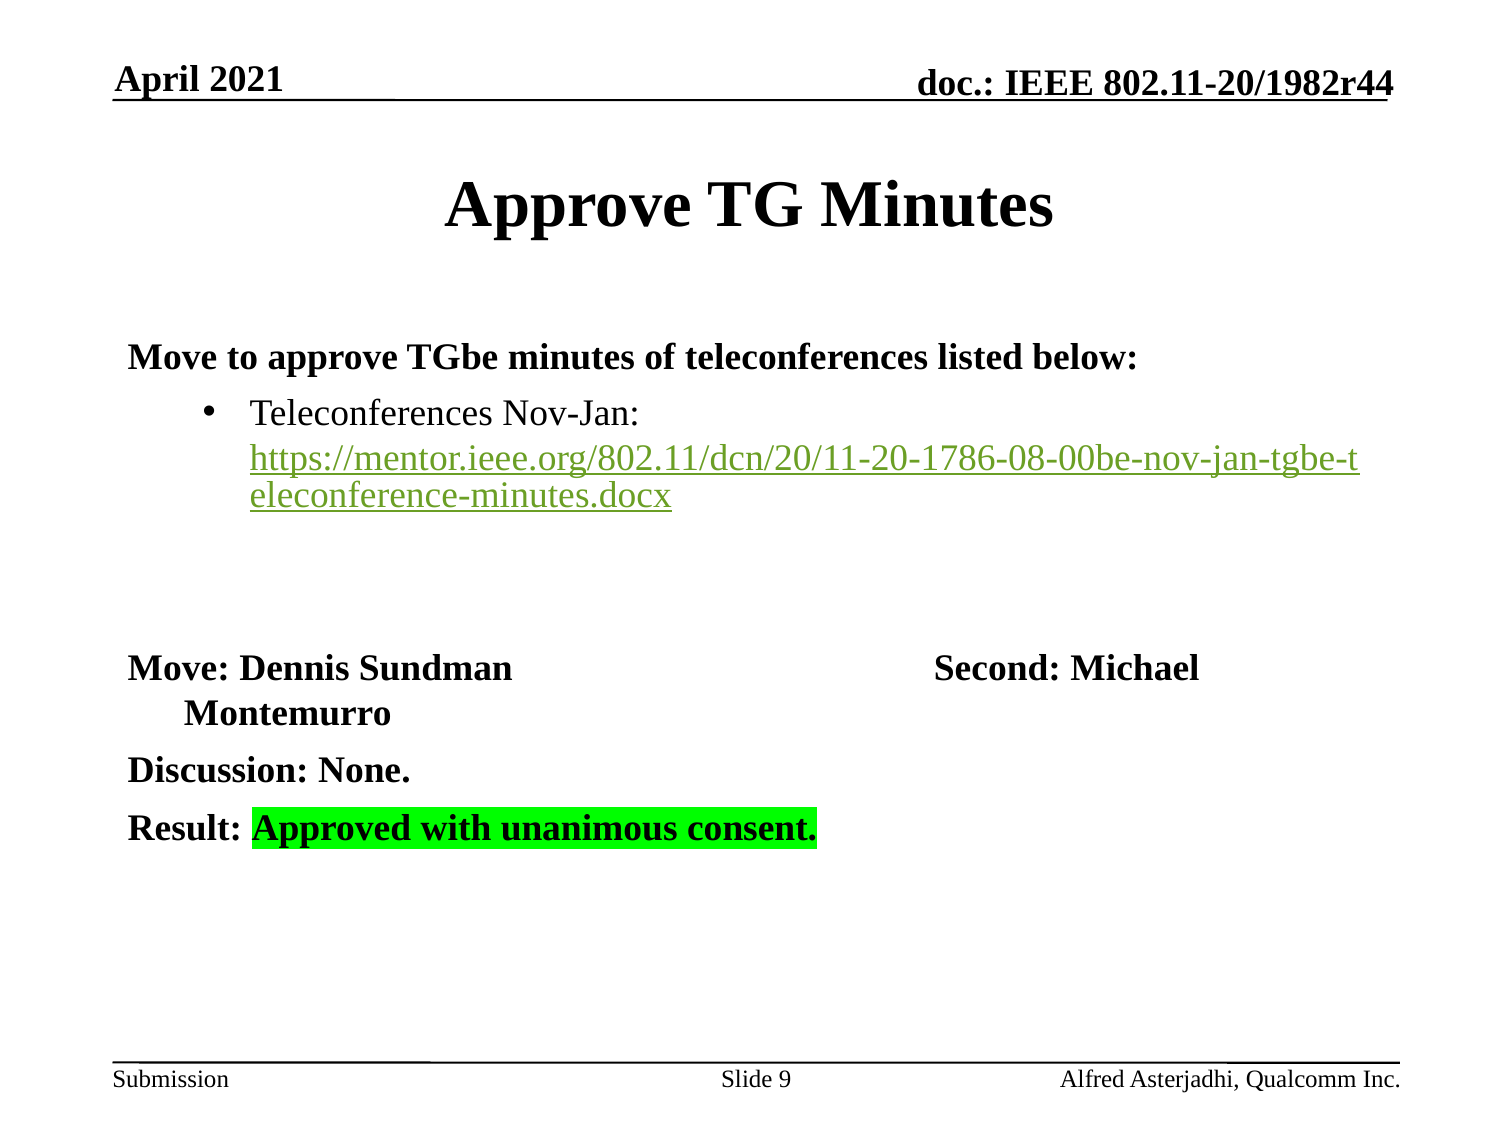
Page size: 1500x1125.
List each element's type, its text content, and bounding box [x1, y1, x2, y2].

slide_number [114, 54, 423, 100]
slide_number Slide 9 [712, 1061, 800, 1123]
title Approve TG Minutes [112, 112, 1388, 288]
footer Alfred Asterjadhi, Qualcomm Inc. [878, 1061, 1402, 1093]
list Move to approve TGbe minutes of teleconferences listed below: Teleconferences Nov-Jan: https://mentor.ieee.org/802.11/dcn/20/11-20-1786-08-00be-nov-jan-tgbe-teleconference-minutes.docx Move: Dennis Sundman Second: Michael Montemurro Discussion: None. Result: Approved with unanimous consent. [112, 324, 1388, 1000]
